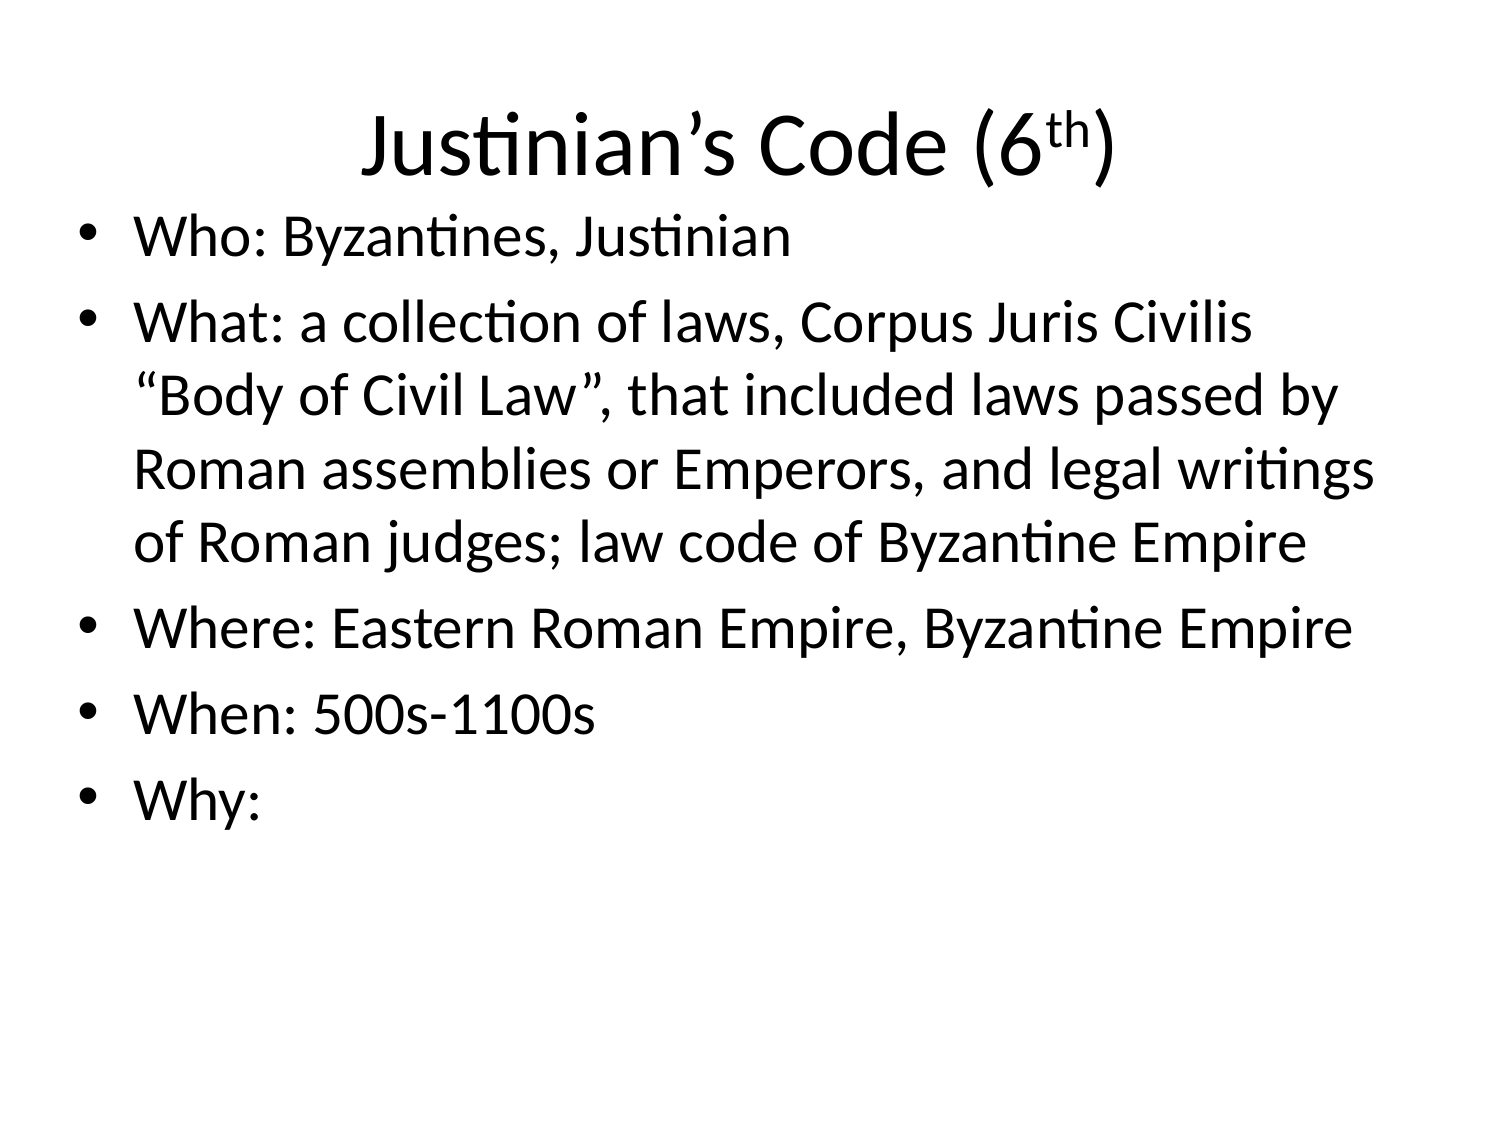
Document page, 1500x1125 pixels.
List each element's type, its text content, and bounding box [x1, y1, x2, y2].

title Justinian’s Code (6th) [75, 45, 1425, 233]
list Who: Byzantines, Justinian What: a collection of laws, Corpus Juris Civilis “Body of Civil Law”, that included laws passed by Roman assemblies or Emperors, and legal writings of Roman judges; law code of Byzantine Empire Where: Eastern Roman Empire, Byzantine Empire When: 500s-1100s Why: [62, 187, 1413, 930]
